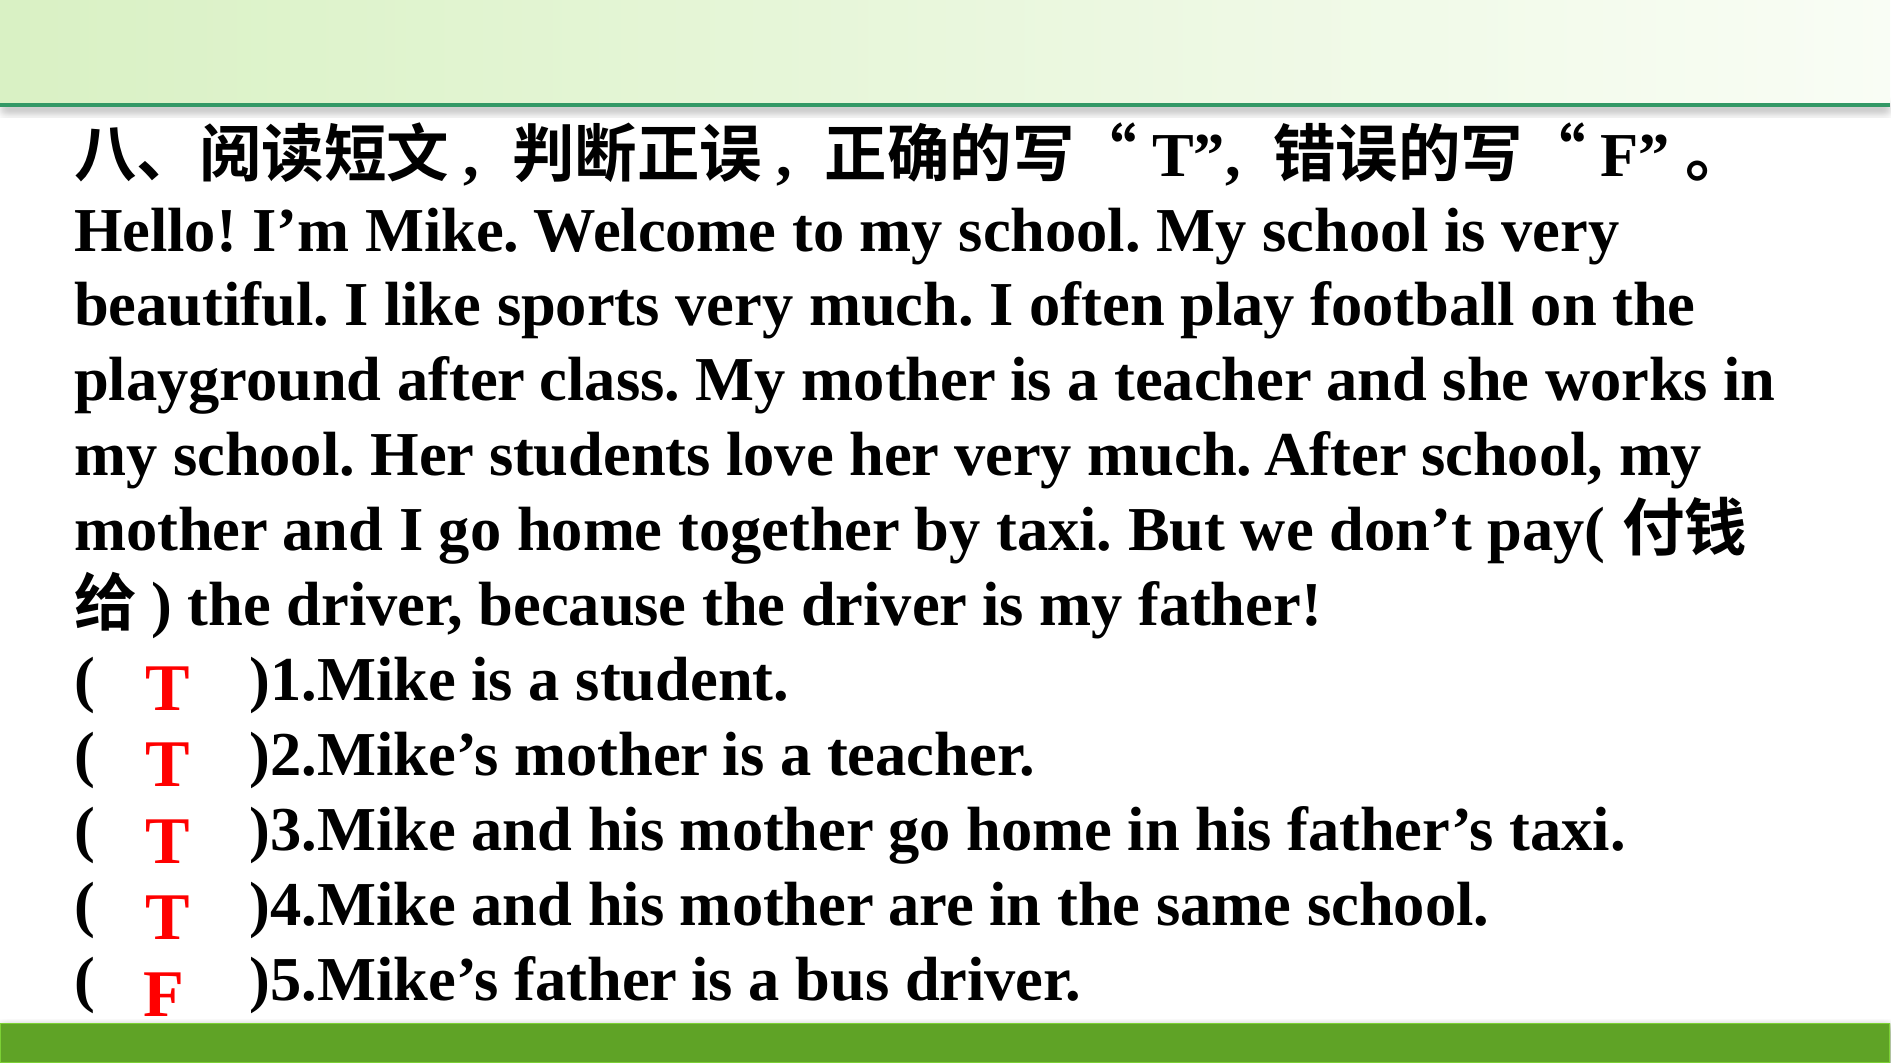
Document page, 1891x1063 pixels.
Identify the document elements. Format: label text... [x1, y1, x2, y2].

text_box T [130, 849, 205, 961]
text_box T [130, 773, 205, 849]
text_box 八、阅读短文, 判断正误, 正确的写“T”, 错误的写“F”。 Hello! I’m Mike. Welcome to my school. My school is very beautiful. I like sports very much. I often play football on the playground after class. My mother is a teacher and she works in my school. Her students love her very much. After school, my mother and I go home together by taxi. But we don’t pay(付钱给) the driver, because the driver is my father! ( )1.Mike is a student. ( )2.Mike’s mother is a teacher. ( )3.Mike and his mother go home in his father’s taxi. ( )4.Mike and his mother are in the same school. ( )5.Mike’s father is a bus driver. [59, 106, 1833, 1021]
text_box T [130, 620, 205, 696]
text_box F [128, 926, 200, 1037]
text_box T [130, 696, 205, 773]
